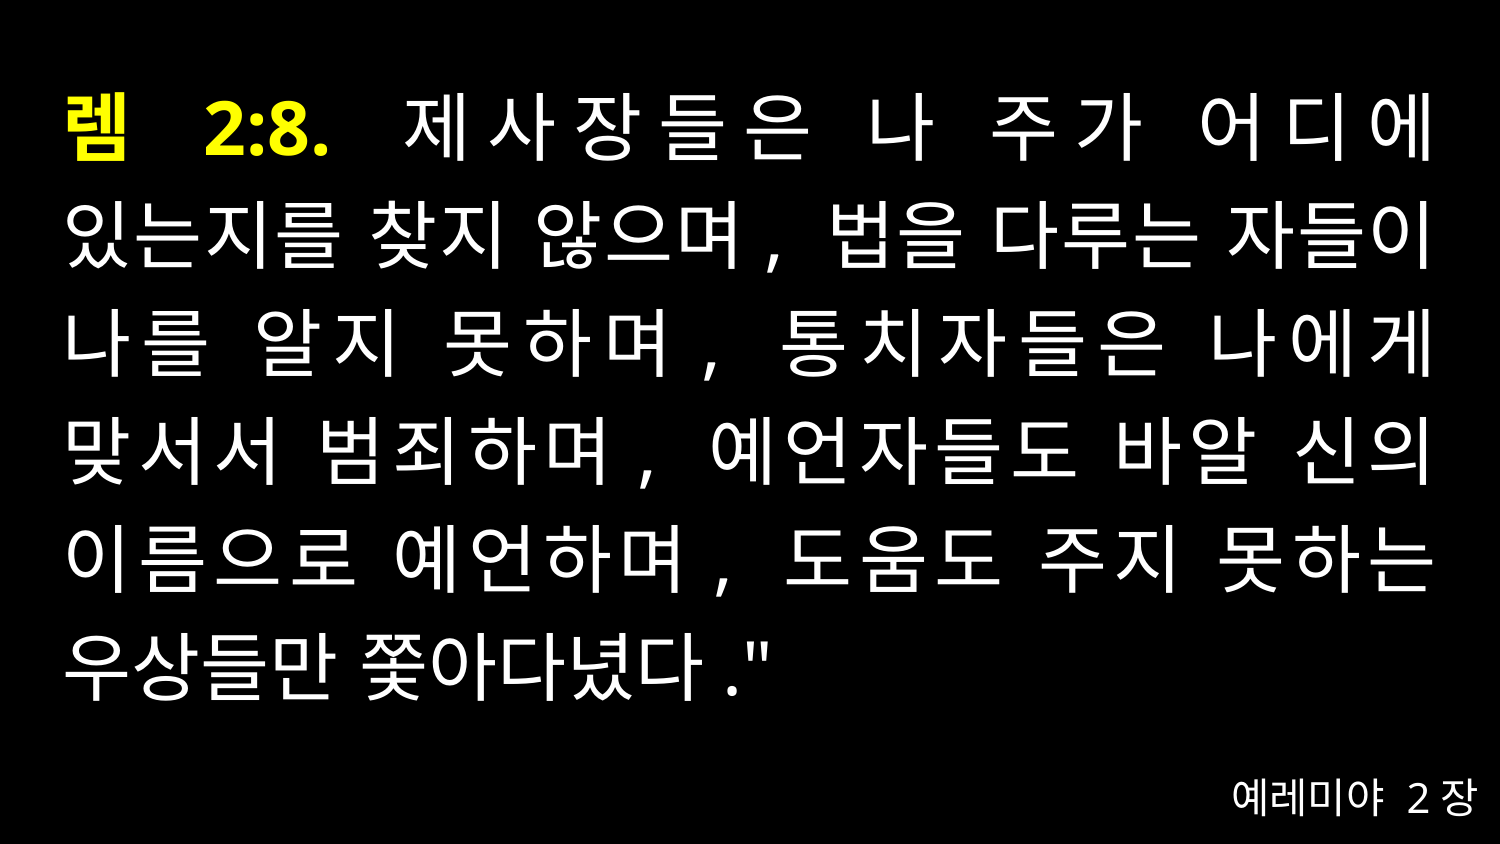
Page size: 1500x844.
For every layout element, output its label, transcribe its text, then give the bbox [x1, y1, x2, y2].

subtitle 예레미야 2장 [916, 770, 1500, 844]
title 렘 2:8. 제사장들은 나 주가 어디에 있는지를 찾지 않으며, 법을 다루는 자들이 나를 알지 못하며, 통치자들은 나에게 맞서서 범죄하며, 예언자들도 바알 신의 이름으로 예언하며, 도움도 주지 못하는 우상들만 쫓아다녔다." [0, 0, 1500, 844]
